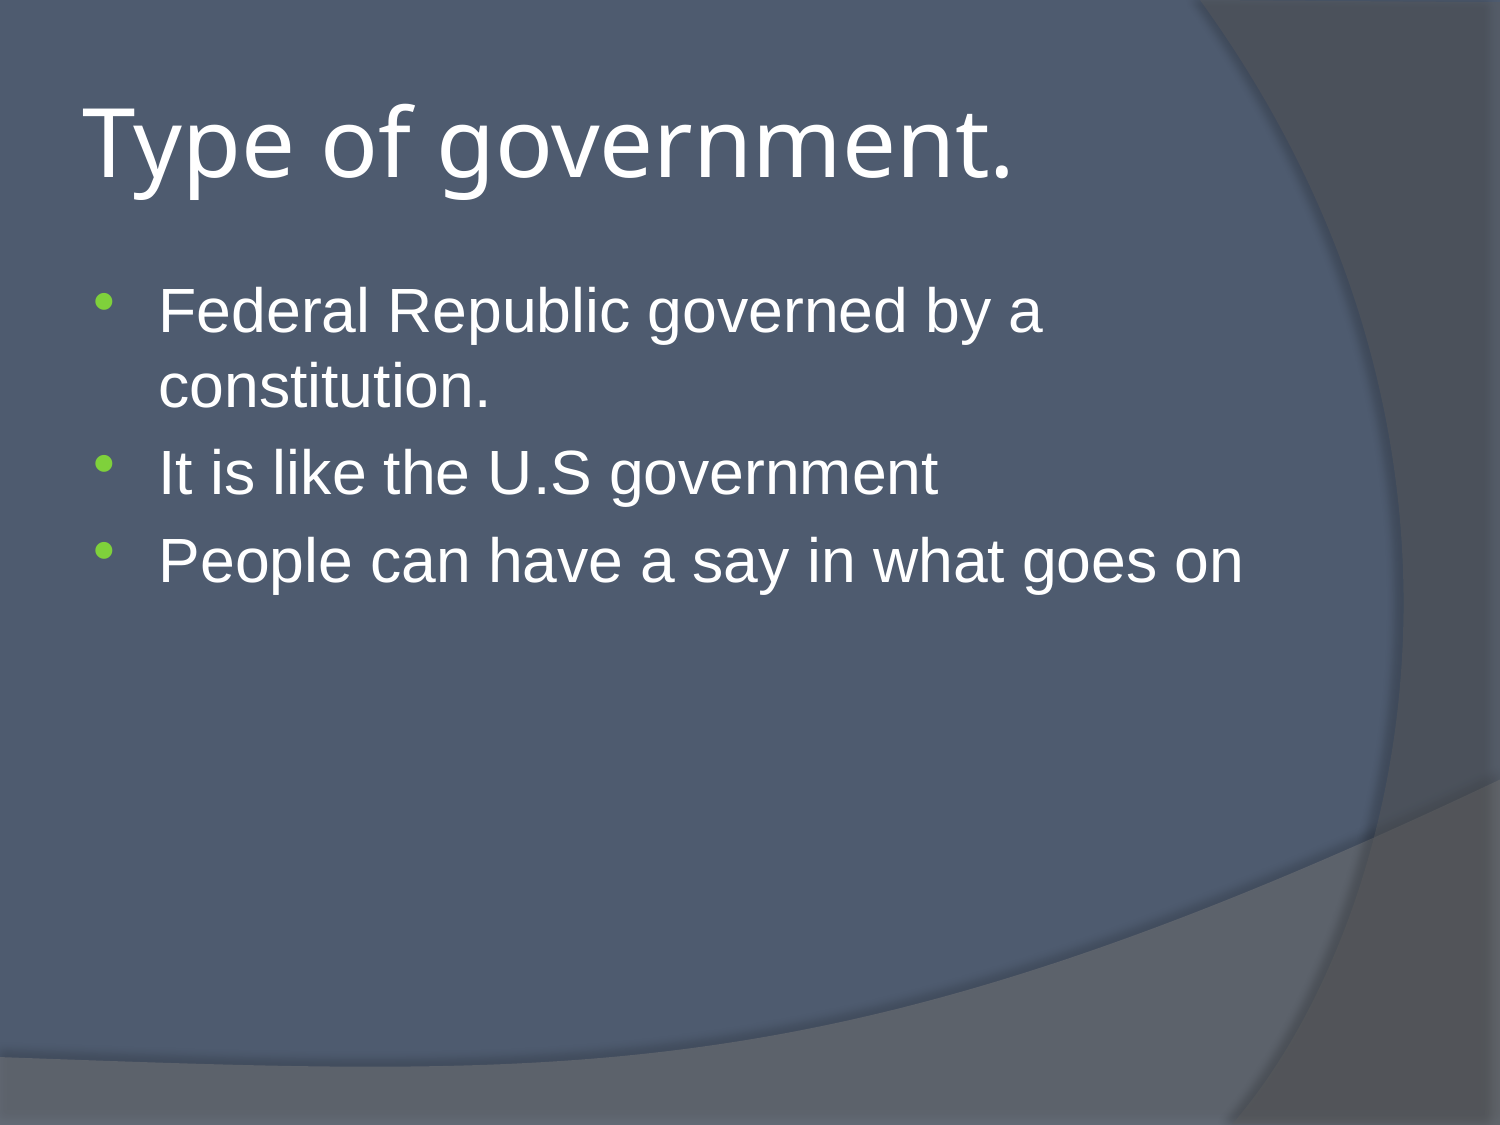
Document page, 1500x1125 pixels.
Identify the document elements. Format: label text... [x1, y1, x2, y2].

title Type of government. [75, 45, 1300, 233]
list Federal Republic governed by a constitution. It is like the U.S government People can have a say in what goes on [75, 262, 1300, 1005]
